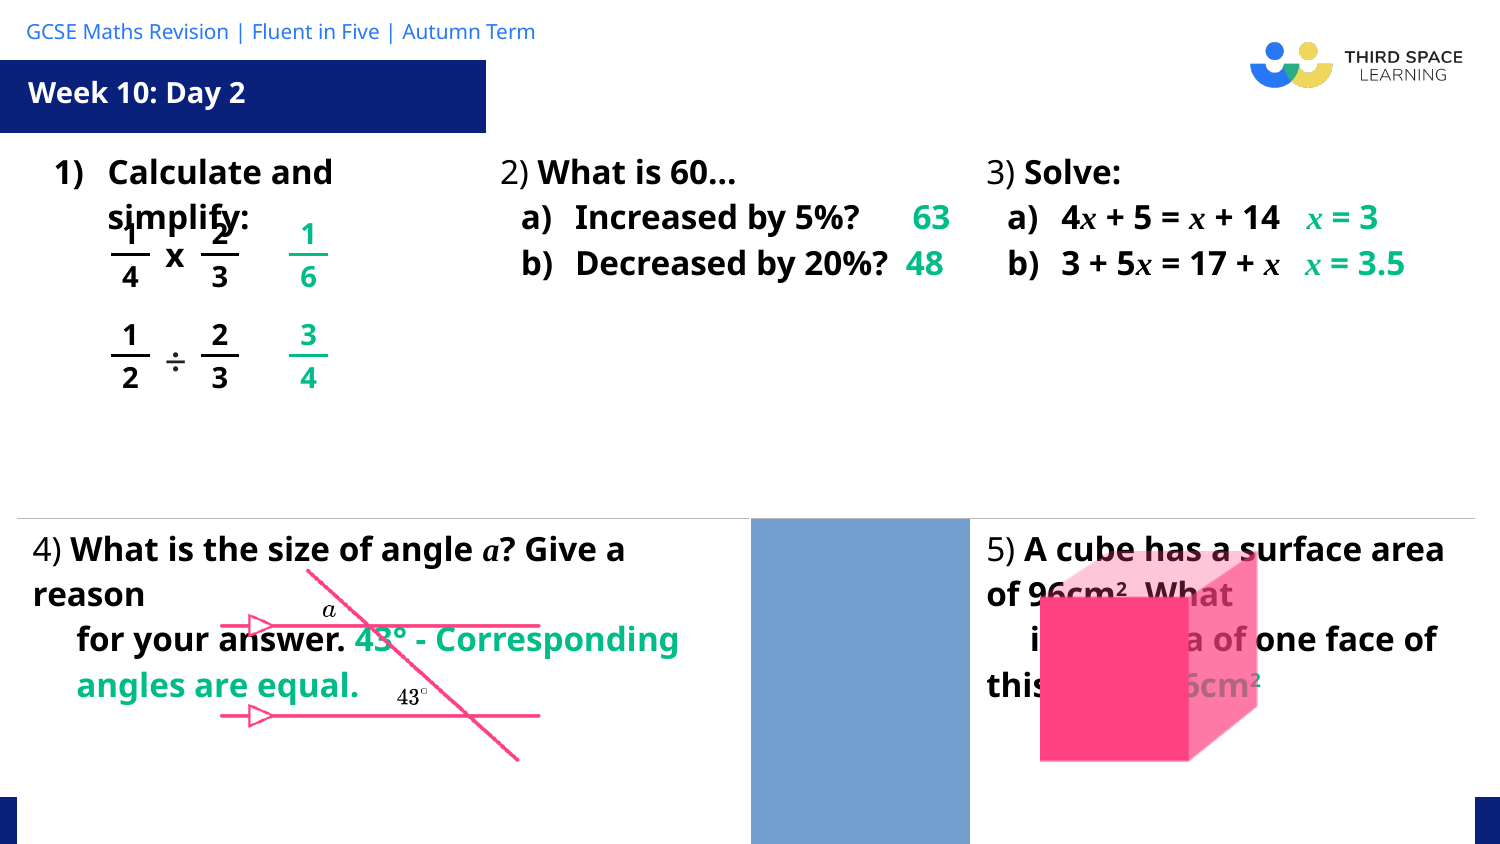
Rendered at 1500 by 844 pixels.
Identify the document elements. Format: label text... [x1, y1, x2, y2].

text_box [110, 215, 151, 295]
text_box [110, 316, 151, 396]
picture [1250, 33, 1465, 99]
table_cell 4) What is the size of angle a? Give a reason for your answer. 43° - Corresponding angles are equal. [19, 519, 749, 844]
table_header 3) Solve: 4x + 5 = x + 14 x = 3 3 + 5x = 17 + x x = 3.5 [972, 142, 1474, 518]
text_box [200, 316, 240, 396]
text_box ÷ [153, 320, 196, 398]
text_box x [153, 219, 195, 290]
picture [220, 568, 554, 762]
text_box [289, 315, 329, 396]
table_header 2) What is 60... Increased by 5%? 63 Decreased by 20%? 48 [486, 142, 970, 518]
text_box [289, 215, 329, 295]
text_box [200, 215, 240, 295]
picture [1040, 551, 1259, 762]
table_header Calculate and simplify: [19, 142, 484, 518]
text_box Week 10: Day 2 [13, 59, 383, 160]
table_cell 5) A cube has a surface area of 96cm2. What is the area of one face of this cube? 16cm2 [972, 519, 1474, 844]
